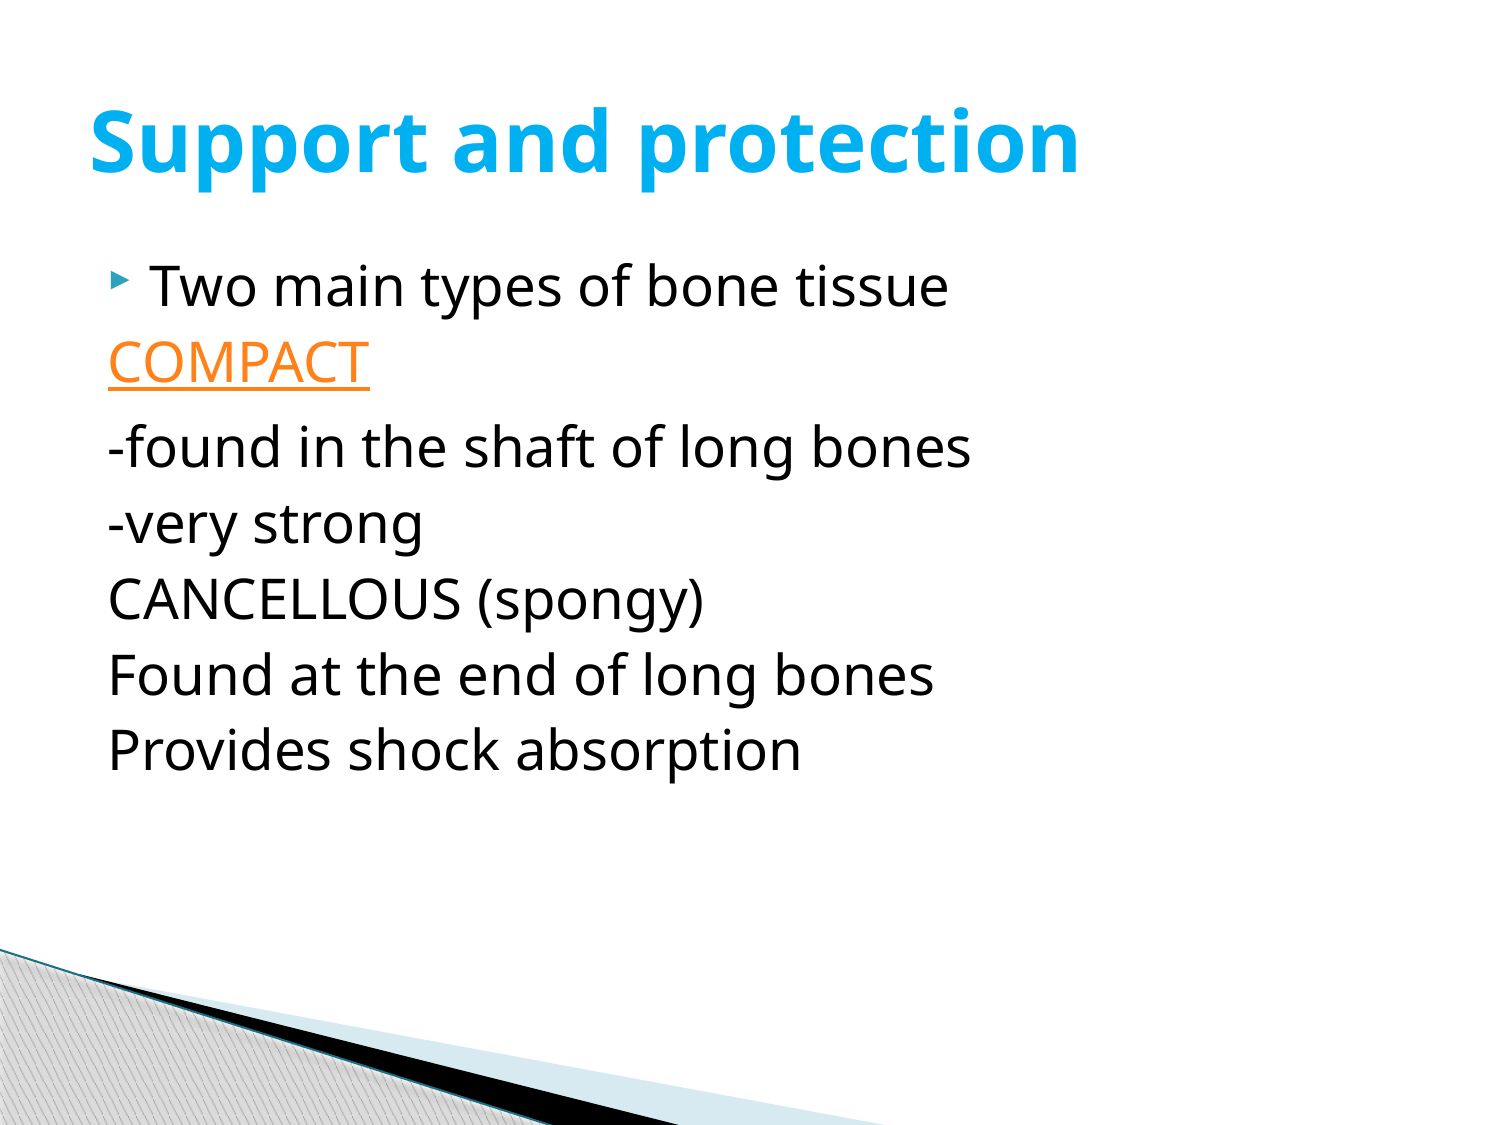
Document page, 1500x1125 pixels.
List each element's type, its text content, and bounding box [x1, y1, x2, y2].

title Support and protection [75, 45, 1425, 233]
list Two main types of bone tissue COMPACT -found in the shaft of long bones -very strong CANCELLOUS (spongy) Found at the end of long bones Provides shock absorption [75, 243, 1425, 986]
